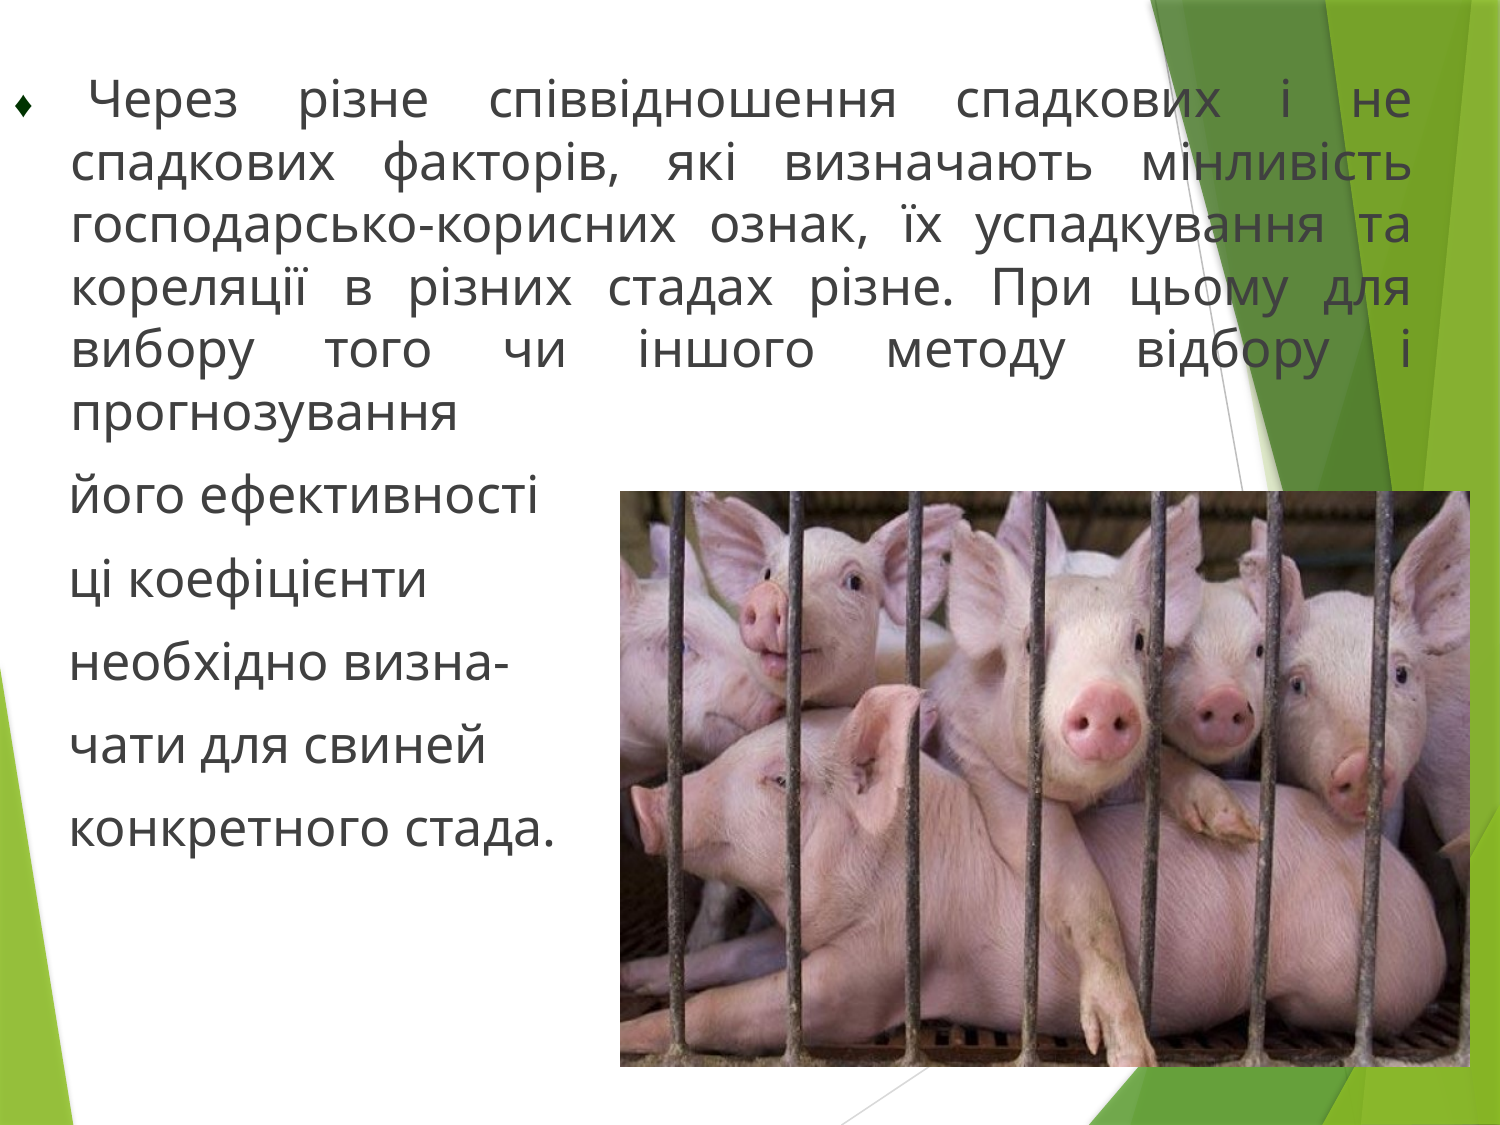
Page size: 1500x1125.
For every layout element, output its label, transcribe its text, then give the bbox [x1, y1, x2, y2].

picture [619, 491, 1471, 1067]
list ♦ Через різне співвідношення спадкових і не спадкових факторів, які визначають мінливість господарсько-корисних ознак, їх успадкування та кореляції в різних стадах різне. При цьому для вибору того чи іншого методу відбору і прогнозування його ефективності ці коефіцієнти необхідно визна- чати для свиней конкретного стада. [0, 58, 1429, 1067]
